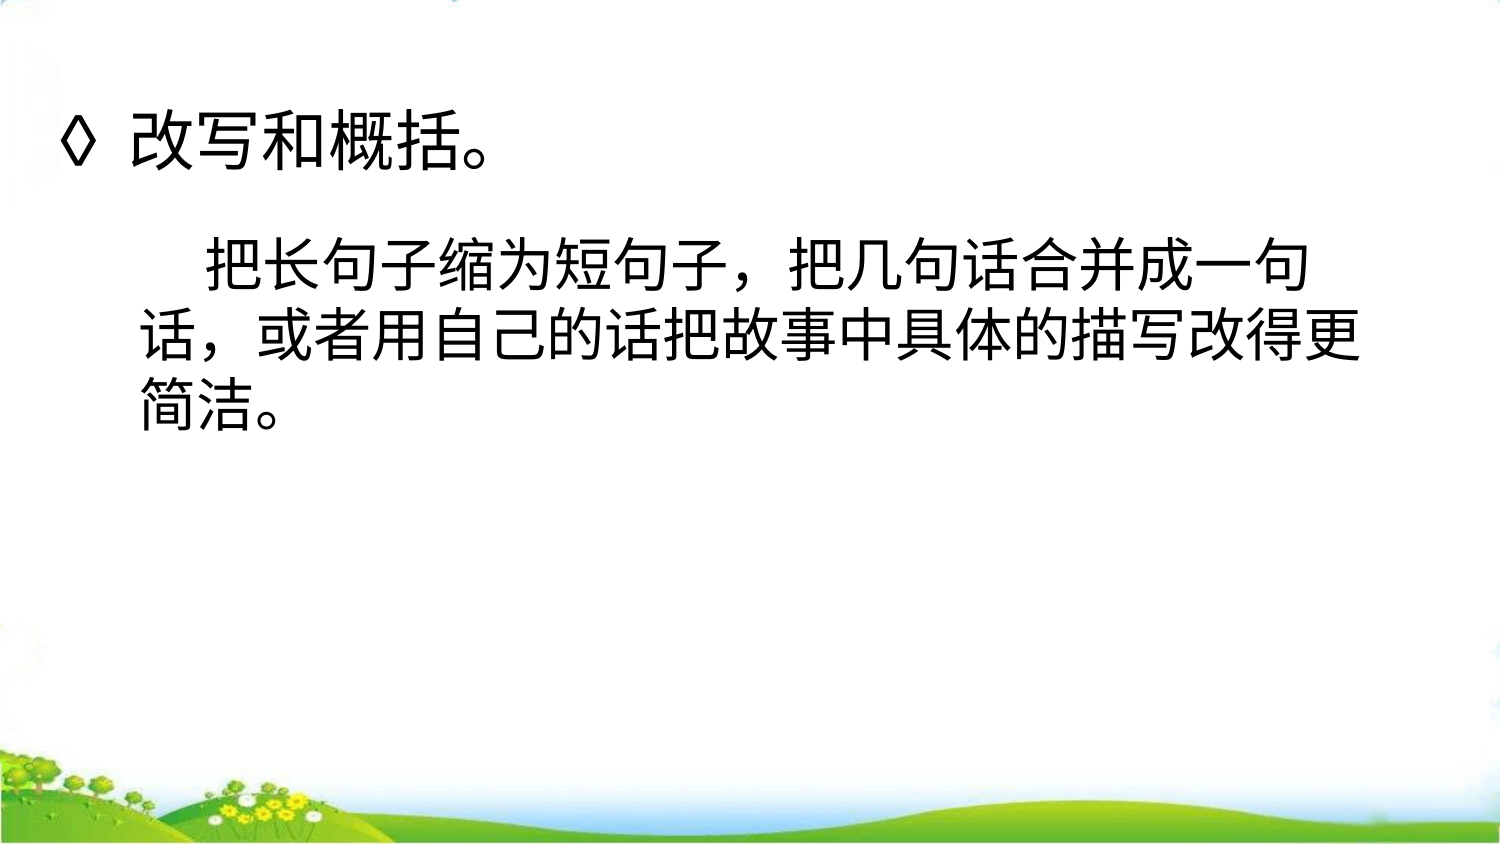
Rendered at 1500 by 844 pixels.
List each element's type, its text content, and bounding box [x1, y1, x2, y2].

picture [0, 0, 1500, 844]
text_box ◊改写和概括。 [30, 91, 544, 186]
text_box 把长句子缩为短句子，把几句话合并成一句话，或者用自己的话把故事中具体的描写改得更简洁。 [123, 221, 1400, 446]
